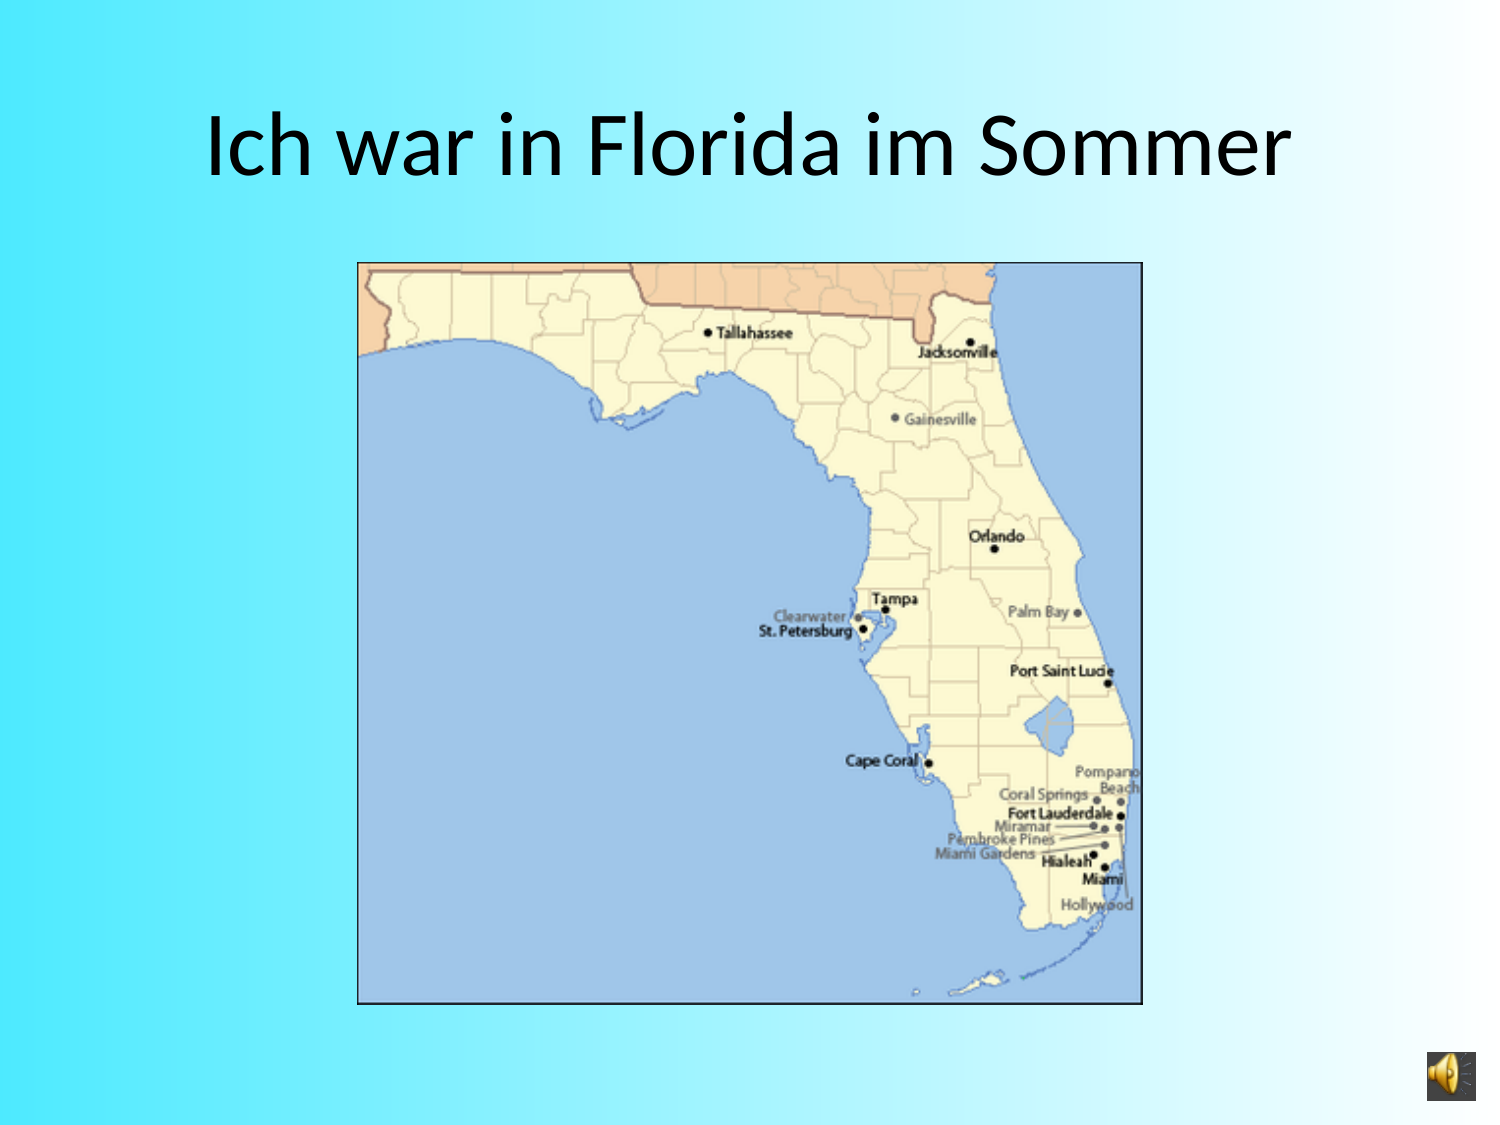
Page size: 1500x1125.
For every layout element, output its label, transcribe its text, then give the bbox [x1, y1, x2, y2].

picture [1426, 1051, 1477, 1102]
title Ich war in Florida im Sommer [74, 44, 1426, 233]
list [74, 262, 1426, 1006]
